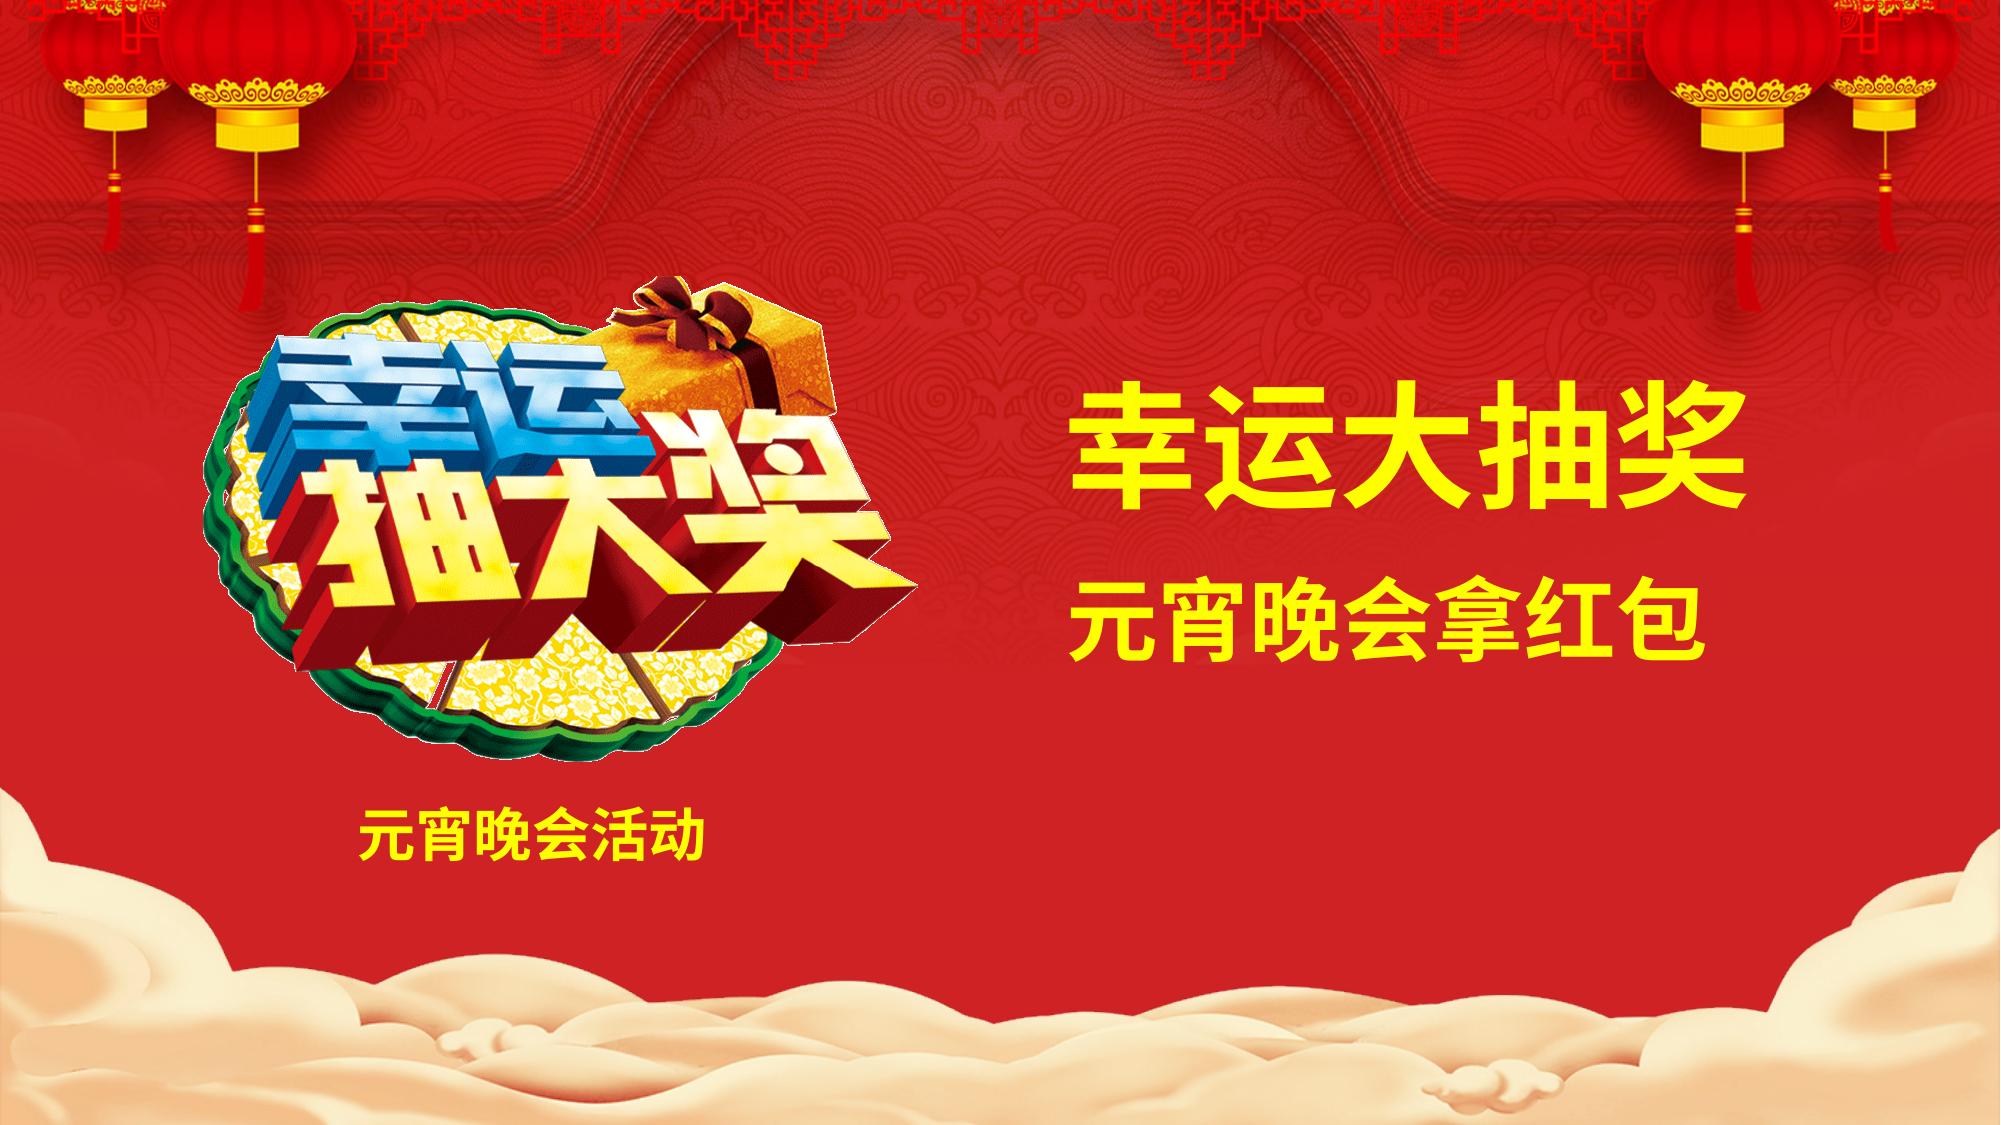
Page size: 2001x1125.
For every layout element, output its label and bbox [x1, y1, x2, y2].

picture [0, 0, 2000, 1125]
text_box [1020, 352, 1782, 683]
